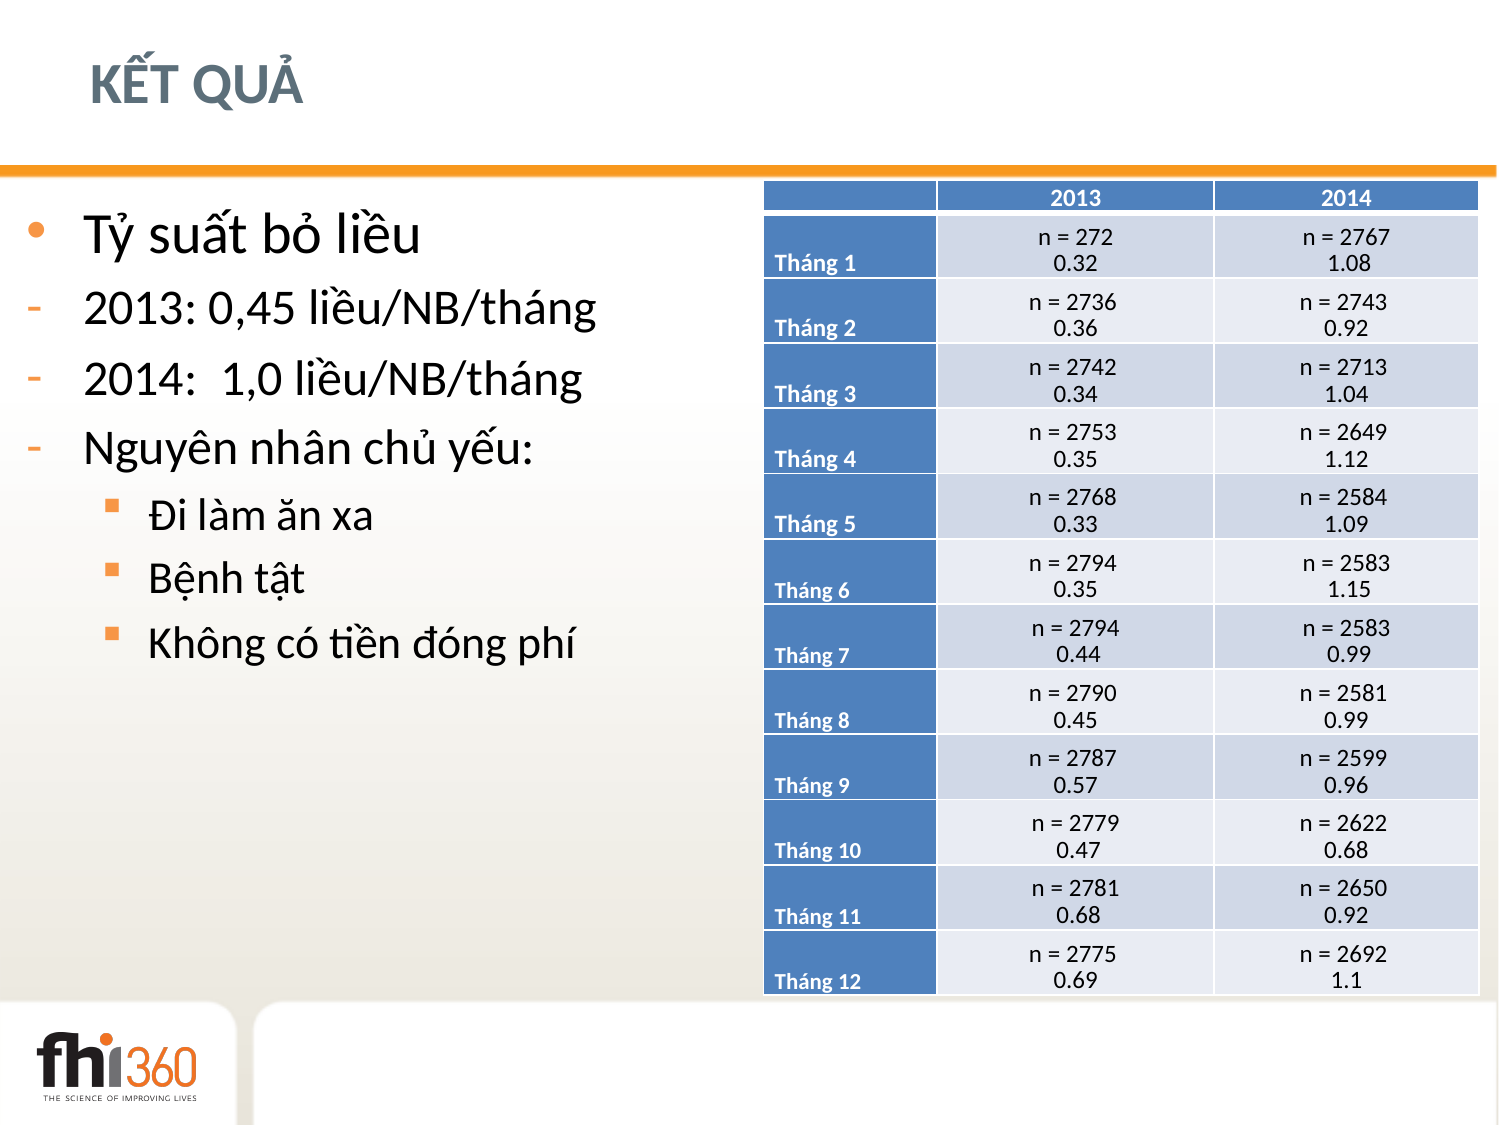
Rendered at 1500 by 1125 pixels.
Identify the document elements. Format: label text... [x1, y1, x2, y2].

table_cell n = 2779 0.47 [938, 800, 1213, 864]
table_cell n = 2599 0.96 [1215, 735, 1478, 799]
picture [0, 165, 1499, 1125]
table_cell Tháng 12 [764, 931, 936, 994]
table_cell n = 2794 0.35 [938, 540, 1213, 603]
list Tỷ suất bỏ liều 2013: 0,45 liều/NB/tháng 2014: 1,0 liều/NB/tháng Nguyên nhân chủ yếu: Đi làm ăn xa Bệnh tật Không có tiền đóng phí [11, 187, 1362, 1005]
table_cell Tháng 2 [764, 279, 936, 342]
table_cell n = 2742 0.34 [938, 344, 1213, 407]
table_cell n = 2743 0.92 [1215, 279, 1478, 342]
table_cell Tháng 11 [764, 866, 936, 929]
table_cell n = 2768 0.33 [938, 474, 1213, 538]
table_cell n = 2713 1.04 [1215, 344, 1478, 407]
table_cell Tháng 5 [764, 474, 936, 538]
table_cell n = 2790 0.45 [938, 670, 1213, 733]
table_cell Tháng 4 [764, 409, 936, 473]
table_cell Tháng 7 [764, 605, 936, 668]
table_cell Tháng 8 [764, 670, 936, 733]
table_cell n = 2649 1.12 [1215, 409, 1478, 473]
table_cell n = 2692 1.1 [1215, 931, 1478, 994]
table_cell n = 2583 0.99 [1215, 605, 1478, 668]
table_cell n = 272 0.32 [938, 216, 1213, 277]
table_cell Tháng 3 [764, 344, 936, 407]
table_cell n = 2781 0.68 [938, 866, 1213, 929]
table_cell n = 2581 0.99 [1215, 670, 1478, 733]
table_cell n = 2736 0.36 [938, 279, 1213, 342]
table_cell n = 2650 0.92 [1215, 866, 1478, 929]
table_cell n = 2583 1.15 [1215, 540, 1478, 603]
table_cell Tháng 6 [764, 540, 936, 603]
table_cell n = 2584 1.09 [1215, 474, 1478, 538]
table_cell n = 2622 0.68 [1215, 800, 1478, 864]
table_header [764, 181, 936, 210]
table_cell n = 2794 0.44 [938, 605, 1213, 668]
table_cell Tháng 10 [764, 800, 936, 864]
table_cell Tháng 1 [764, 216, 936, 277]
table_cell n = 2775 0.69 [938, 931, 1213, 994]
table_cell Tháng 9 [764, 735, 936, 799]
title KẾT QUẢ [75, 0, 1425, 162]
table_cell n = 2787 0.57 [938, 735, 1213, 799]
table_cell n = 2767 1.08 [1215, 216, 1478, 277]
table_cell n = 2753 0.35 [938, 409, 1213, 473]
table_header 2014 [1215, 181, 1478, 210]
table_header 2013 [938, 181, 1213, 210]
